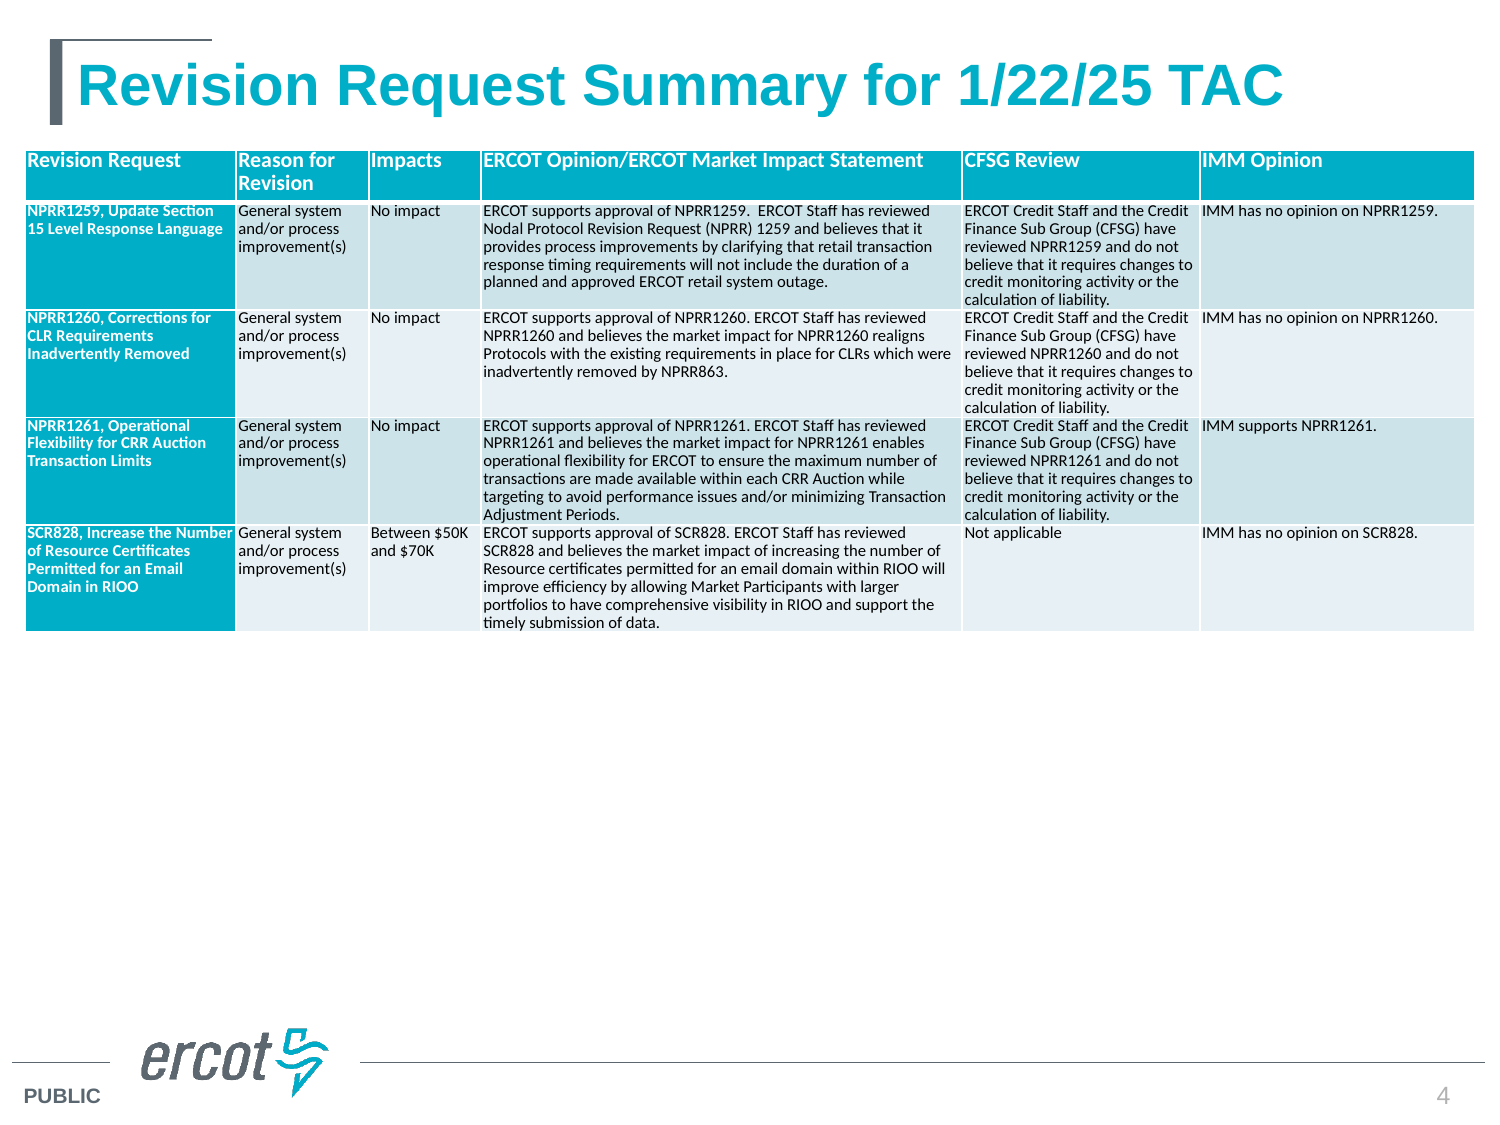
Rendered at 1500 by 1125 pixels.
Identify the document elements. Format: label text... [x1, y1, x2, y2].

table_cell No impact [370, 205, 480, 309]
table_header ERCOT Opinion/ERCOT Market Impact Statement [482, 151, 961, 200]
table_header CFSG Review [963, 151, 1199, 200]
table_cell ERCOT supports approval of NPRR1261. ERCOT Staff has reviewed NPRR1261 and believes the market impact for NPRR1261 enables operational flexibility for ERCOT to ensure the maximum number of transactions are made available within each CRR Auction while targeting to avoid performance issues and/or minimizing Transaction Adjustment Periods. [482, 418, 961, 524]
table_cell General system and/or process improvement(s) [237, 526, 368, 631]
table_cell Not applicable [963, 526, 1199, 631]
table_cell No impact [370, 311, 480, 417]
table_header Revision Request [26, 151, 235, 200]
table_cell IMM supports NPRR1261. [1201, 418, 1474, 524]
table_cell NPRR1260, Corrections for CLR Requirements Inadvertently Removed [26, 311, 235, 417]
table_cell NPRR1259, Update Section 15 Level Response Language [26, 205, 235, 309]
table_cell NPRR1261, Operational Flexibility for CRR Auction Transaction Limits [26, 418, 235, 524]
table_cell ERCOT supports approval of NPRR1259. ERCOT Staff has reviewed Nodal Protocol Revision Request (NPRR) 1259 and believes that it provides process improvements by clarifying that retail transaction response timing requirements will not include the duration of a planned and approved ERCOT retail system outage. [482, 205, 961, 309]
picture [137, 1024, 332, 1100]
table_header Impacts [370, 151, 480, 200]
table_cell ERCOT supports approval of SCR828. ERCOT Staff has reviewed SCR828 and believes the market impact of increasing the number of Resource certificates permitted for an email domain within RIOO will improve efficiency by allowing Market Participants with larger portfolios to have comprehensive visibility in RIOO and support the timely submission of data. [482, 526, 961, 631]
slide_number 4 [1400, 1076, 1488, 1113]
table_cell Between $50K and $70K [370, 526, 480, 631]
table_cell ERCOT supports approval of NPRR1260. ERCOT Staff has reviewed NPRR1260 and believes the market impact for NPRR1260 realigns Protocols with the existing requirements in place for CLRs which were inadvertently removed by NPRR863. [482, 311, 961, 417]
table_header Reason for Revision [237, 151, 368, 200]
table_cell General system and/or process improvement(s) [237, 418, 368, 524]
table_cell ERCOT Credit Staff and the Credit Finance Sub Group (CFSG) have reviewed NPRR1261 and do not believe that it requires changes to credit monitoring activity or the calculation of liability. [963, 418, 1199, 524]
table_cell No impact [370, 418, 480, 524]
table_cell General system and/or process improvement(s) [237, 311, 368, 417]
table_cell General system and/or process improvement(s) [237, 205, 368, 309]
table_cell IMM has no opinion on SCR828. [1201, 526, 1474, 631]
table_header IMM Opinion [1201, 151, 1474, 200]
table_cell IMM has no opinion on NPRR1260. [1201, 311, 1474, 417]
title Revision Request Summary for 1/22/25 TAC [62, 39, 1463, 125]
table_cell ERCOT Credit Staff and the Credit Finance Sub Group (CFSG) have reviewed NPRR1259 and do not believe that it requires changes to credit monitoring activity or the calculation of liability. [963, 205, 1199, 309]
table_cell SCR828, Increase the Number of Resource Certificates Permitted for an Email Domain in RIOO [26, 526, 235, 631]
table_cell ERCOT Credit Staff and the Credit Finance Sub Group (CFSG) have reviewed NPRR1260 and do not believe that it requires changes to credit monitoring activity or the calculation of liability. [963, 311, 1199, 417]
table_cell IMM has no opinion on NPRR1259. [1201, 205, 1474, 309]
